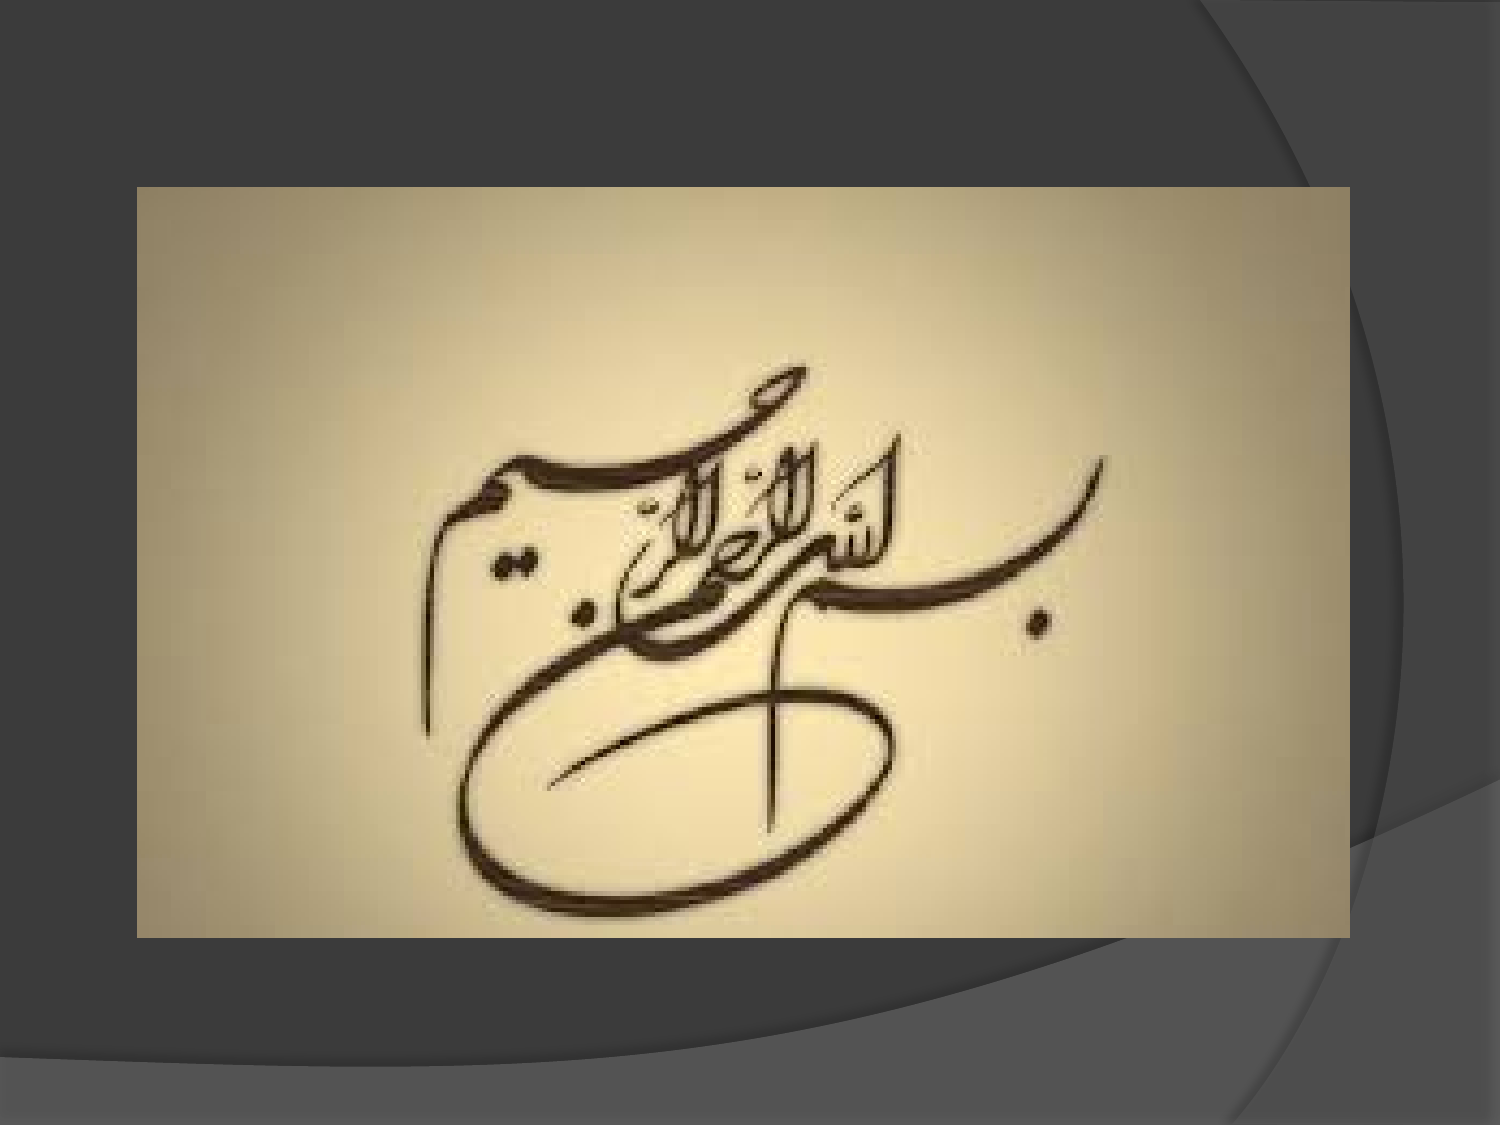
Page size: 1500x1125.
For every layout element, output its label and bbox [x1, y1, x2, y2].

list [137, 187, 1351, 938]
